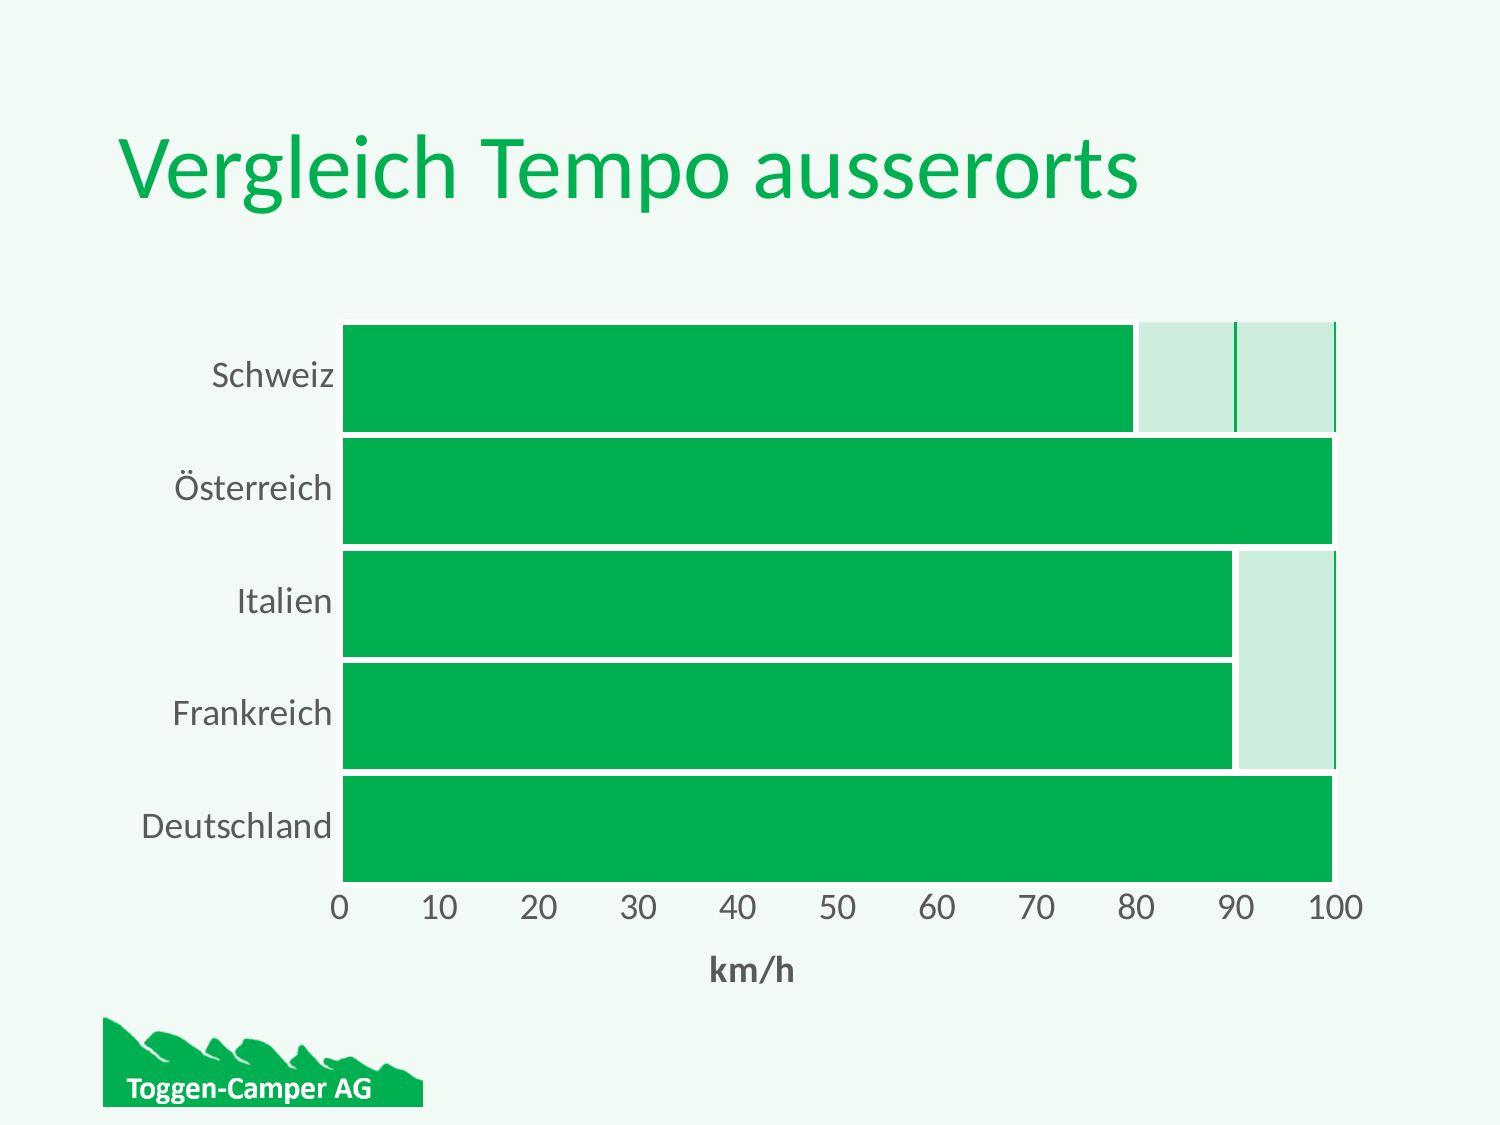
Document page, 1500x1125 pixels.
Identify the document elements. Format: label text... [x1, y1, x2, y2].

picture [103, 1014, 423, 1125]
title Vergleich Tempo ausserorts [103, 59, 1397, 278]
chart [103, 299, 1397, 1014]
